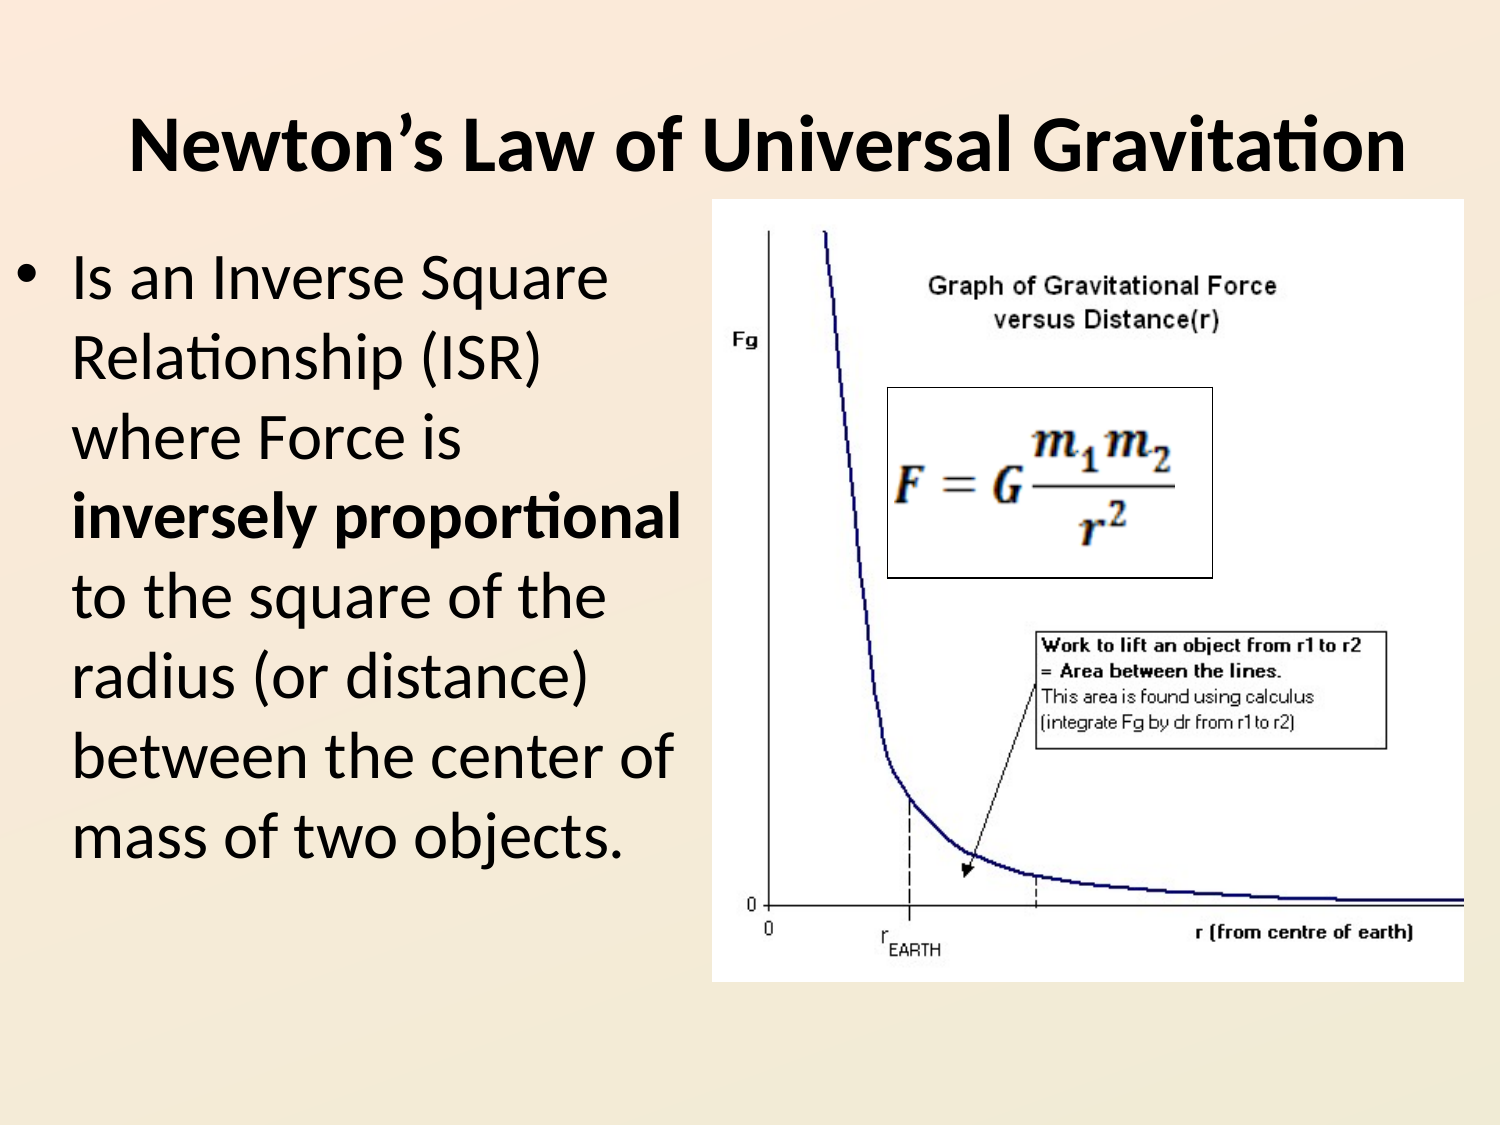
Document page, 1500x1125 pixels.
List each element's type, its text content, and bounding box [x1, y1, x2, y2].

picture [712, 199, 1465, 983]
list Is an Inverse Square Relationship (ISR) where Force is inversely proportional to the square of the radius (or distance) between the center of mass of two objects. [0, 224, 713, 1005]
title Newton’s Law of Universal Gravitation [75, 45, 1463, 224]
